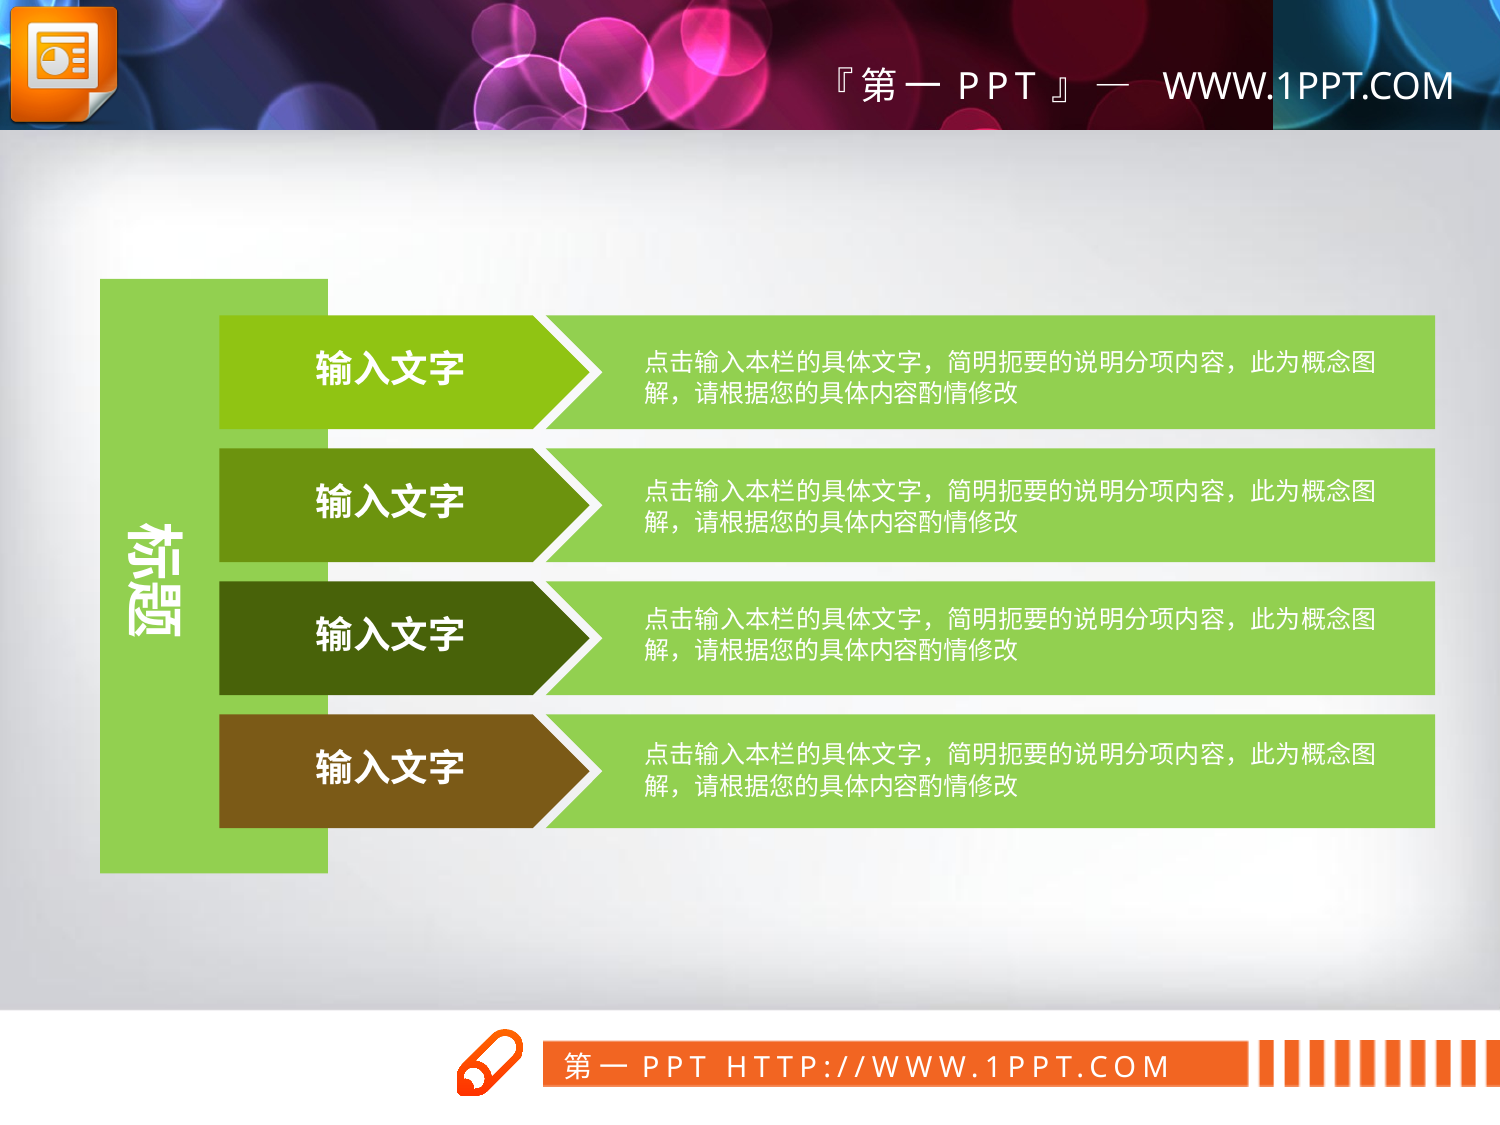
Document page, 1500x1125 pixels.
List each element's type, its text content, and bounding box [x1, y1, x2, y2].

text_box [219, 714, 540, 829]
text_box 输入文字 [282, 611, 499, 657]
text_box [545, 448, 1436, 563]
text_box [219, 581, 540, 696]
text_box 输入文字 [282, 478, 499, 524]
text_box 输入文字 [282, 744, 499, 790]
picture [0, 0, 1500, 1012]
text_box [545, 315, 1436, 430]
picture [543, 1040, 1500, 1087]
text_box [219, 448, 540, 563]
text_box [545, 714, 1436, 829]
text_box [219, 315, 540, 430]
text_box 标题 [112, 512, 202, 651]
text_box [545, 581, 1436, 696]
text_box [100, 278, 328, 874]
text_box 输入文字 [282, 345, 499, 391]
